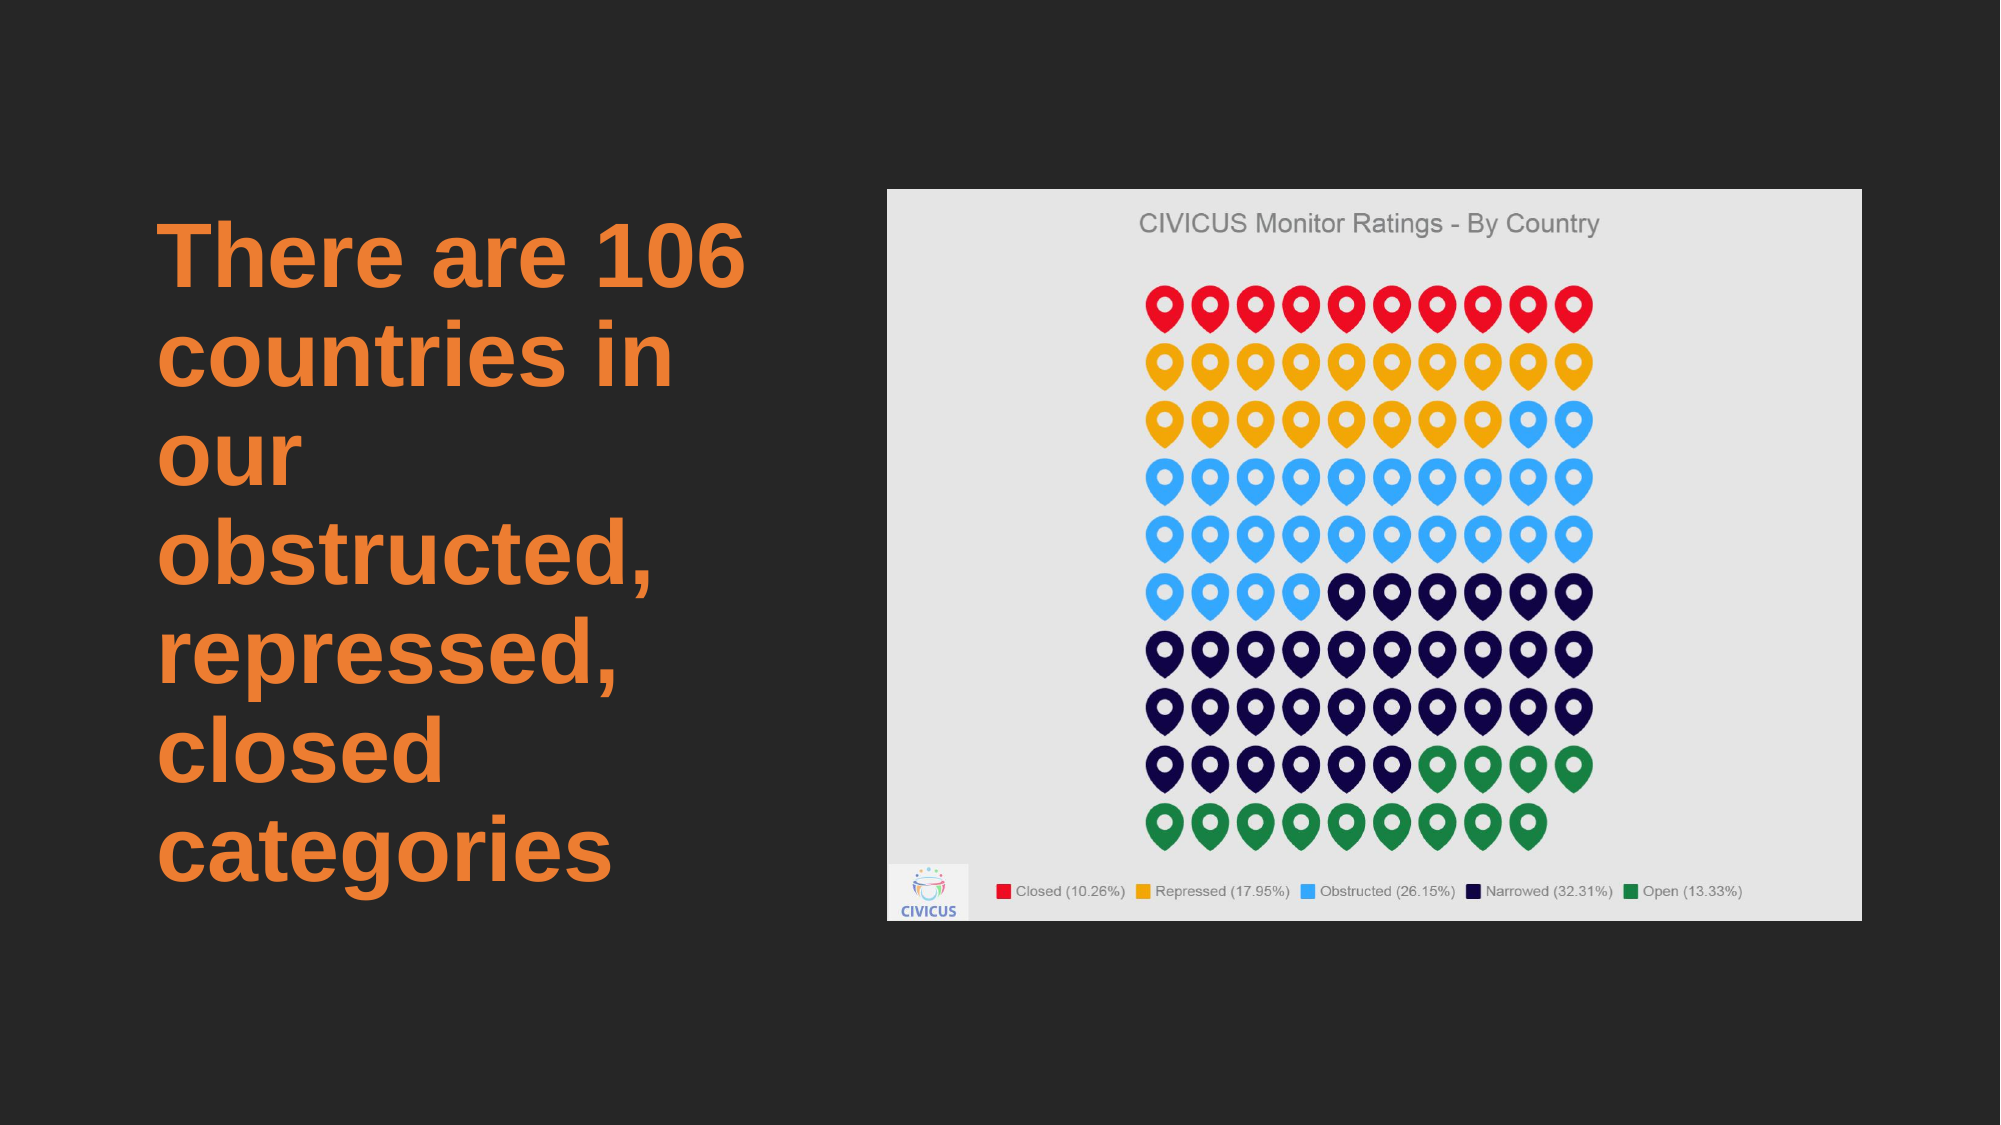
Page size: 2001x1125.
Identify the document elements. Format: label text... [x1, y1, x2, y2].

title There are 106 countries in our obstructed, repressed, closed categories [141, 176, 787, 934]
picture [887, 189, 1862, 921]
